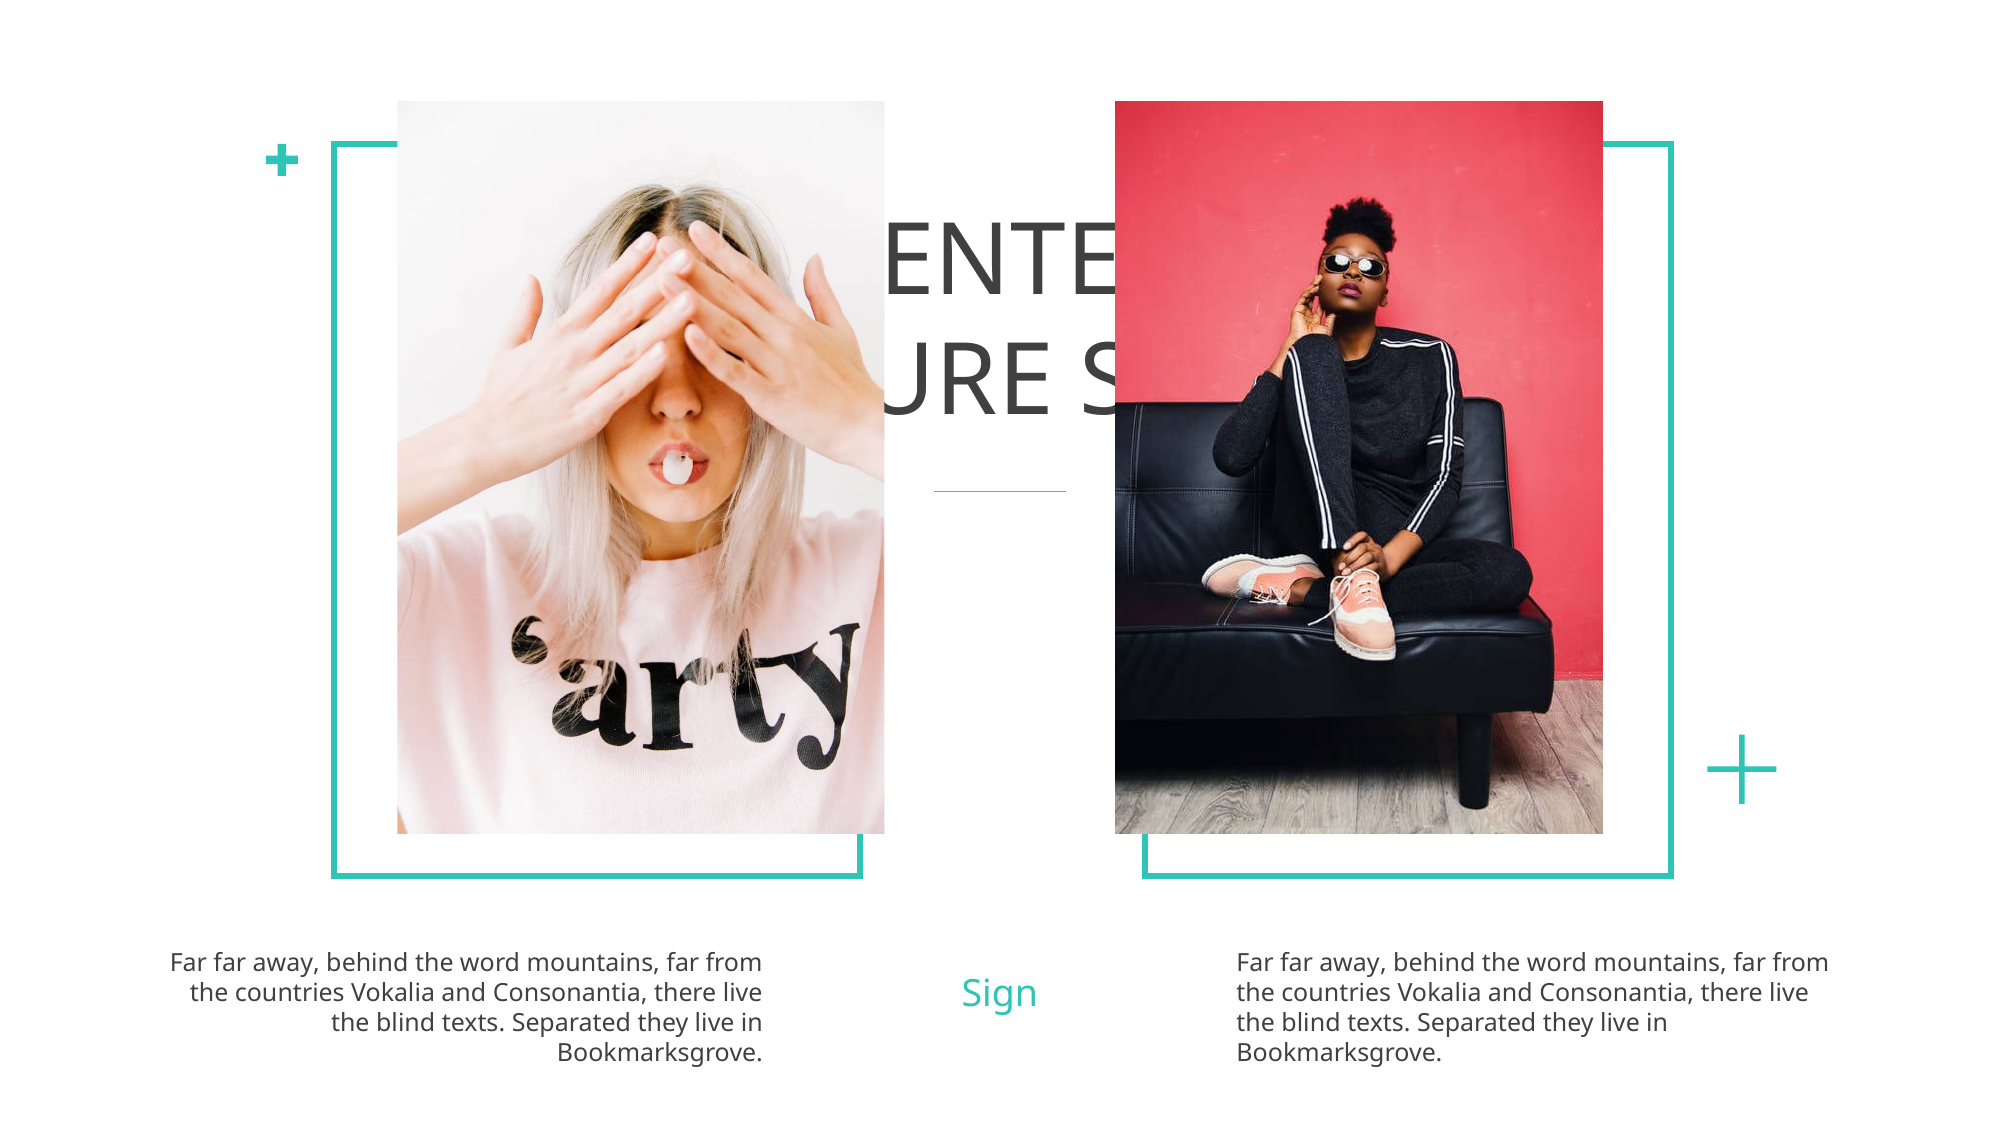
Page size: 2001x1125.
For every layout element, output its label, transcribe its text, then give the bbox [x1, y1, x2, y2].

text_box Far far away, behind the word mountains, far from the countries Vokalia and Consonantia, there live the blind texts. Separated they live in Bookmarksgrove. [1221, 939, 1867, 1074]
picture [397, 101, 885, 834]
text_box CENTER PICTURE SLIDE [885, 187, 1114, 443]
picture [1114, 101, 1603, 834]
text_box [1144, 143, 1672, 877]
text_box [265, 143, 299, 177]
text_box [1706, 734, 1778, 805]
text_box Sign [946, 962, 1054, 1022]
text_box [333, 143, 861, 877]
text_box Far far away, behind the word mountains, far from the countries Vokalia and Consonantia, there live the blind texts. Separated they live in Bookmarksgrove. [132, 939, 779, 1074]
